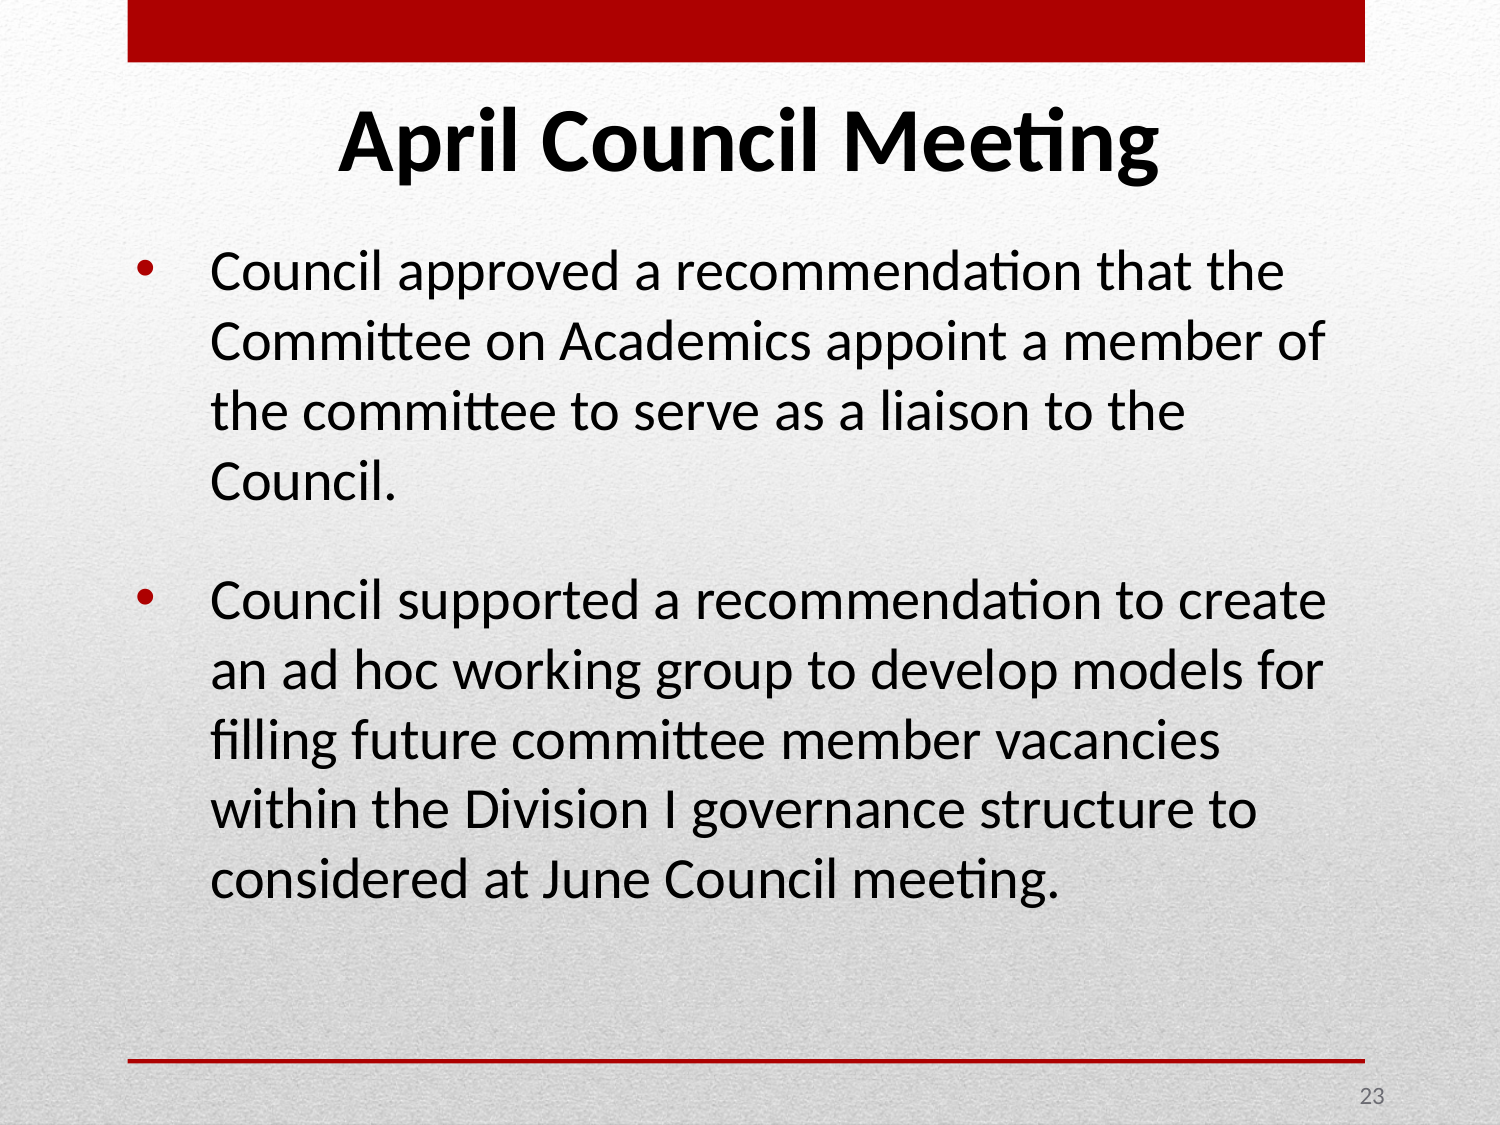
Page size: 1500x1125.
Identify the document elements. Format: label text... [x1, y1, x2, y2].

text_box April Council Meeting [0, 59, 1500, 210]
slide_number 23 [1275, 1065, 1400, 1125]
list Council approved a recommendation that the Committee on Academics appoint a member of the committee to serve as a liaison to the Council. Council supported a recommendation to create an ad hoc working group to develop models for filling future committee member vacancies within the Division I governance structure to considered at June Council meeting. [120, 224, 1358, 1038]
